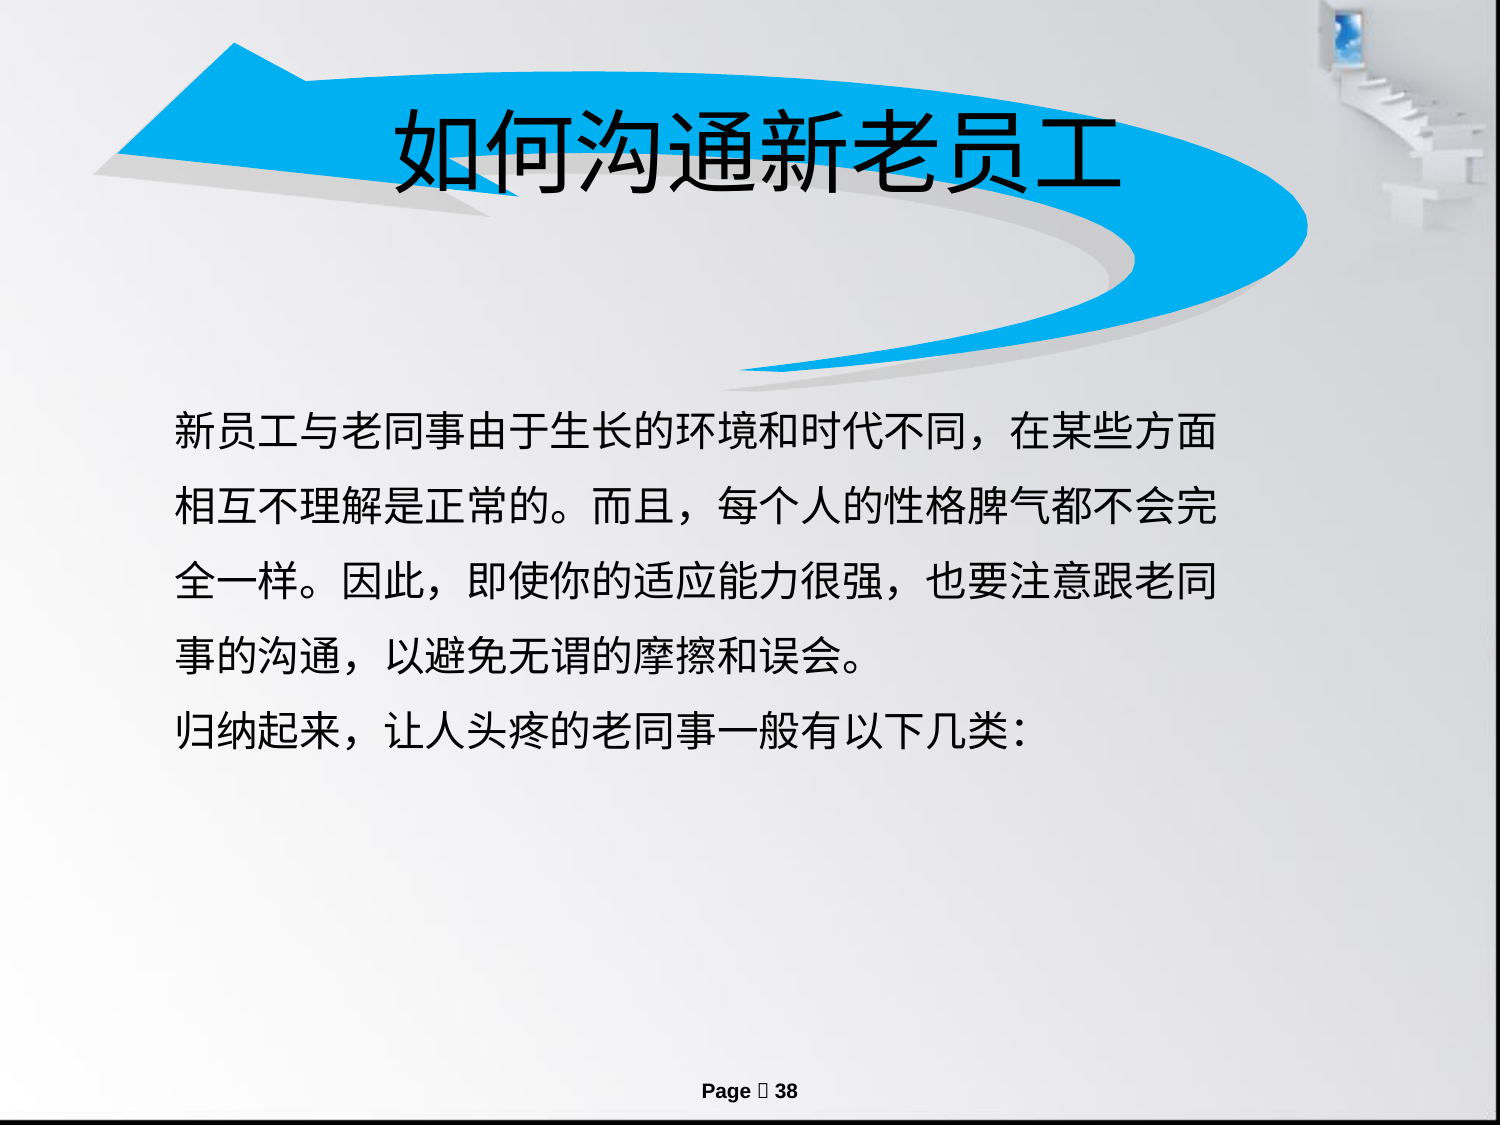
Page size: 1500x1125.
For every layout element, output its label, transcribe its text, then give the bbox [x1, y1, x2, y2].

picture [0, 0, 1500, 1125]
text_box [117, 42, 900, 182]
list 新员工与老同事由于生长的环境和时代不同，在某些方面相互不理解是正常的。而且，每个人的性格脾气都不会完全一样。因此，即使你的适应能力很强，也要注意跟老同事的沟通，以避免无谓的摩擦和误会。 归纳起来，让人头疼的老同事一般有以下几类： [159, 371, 1269, 839]
text_box 如何沟通新老员工 [376, 87, 1269, 213]
text_box [738, 177, 1308, 371]
